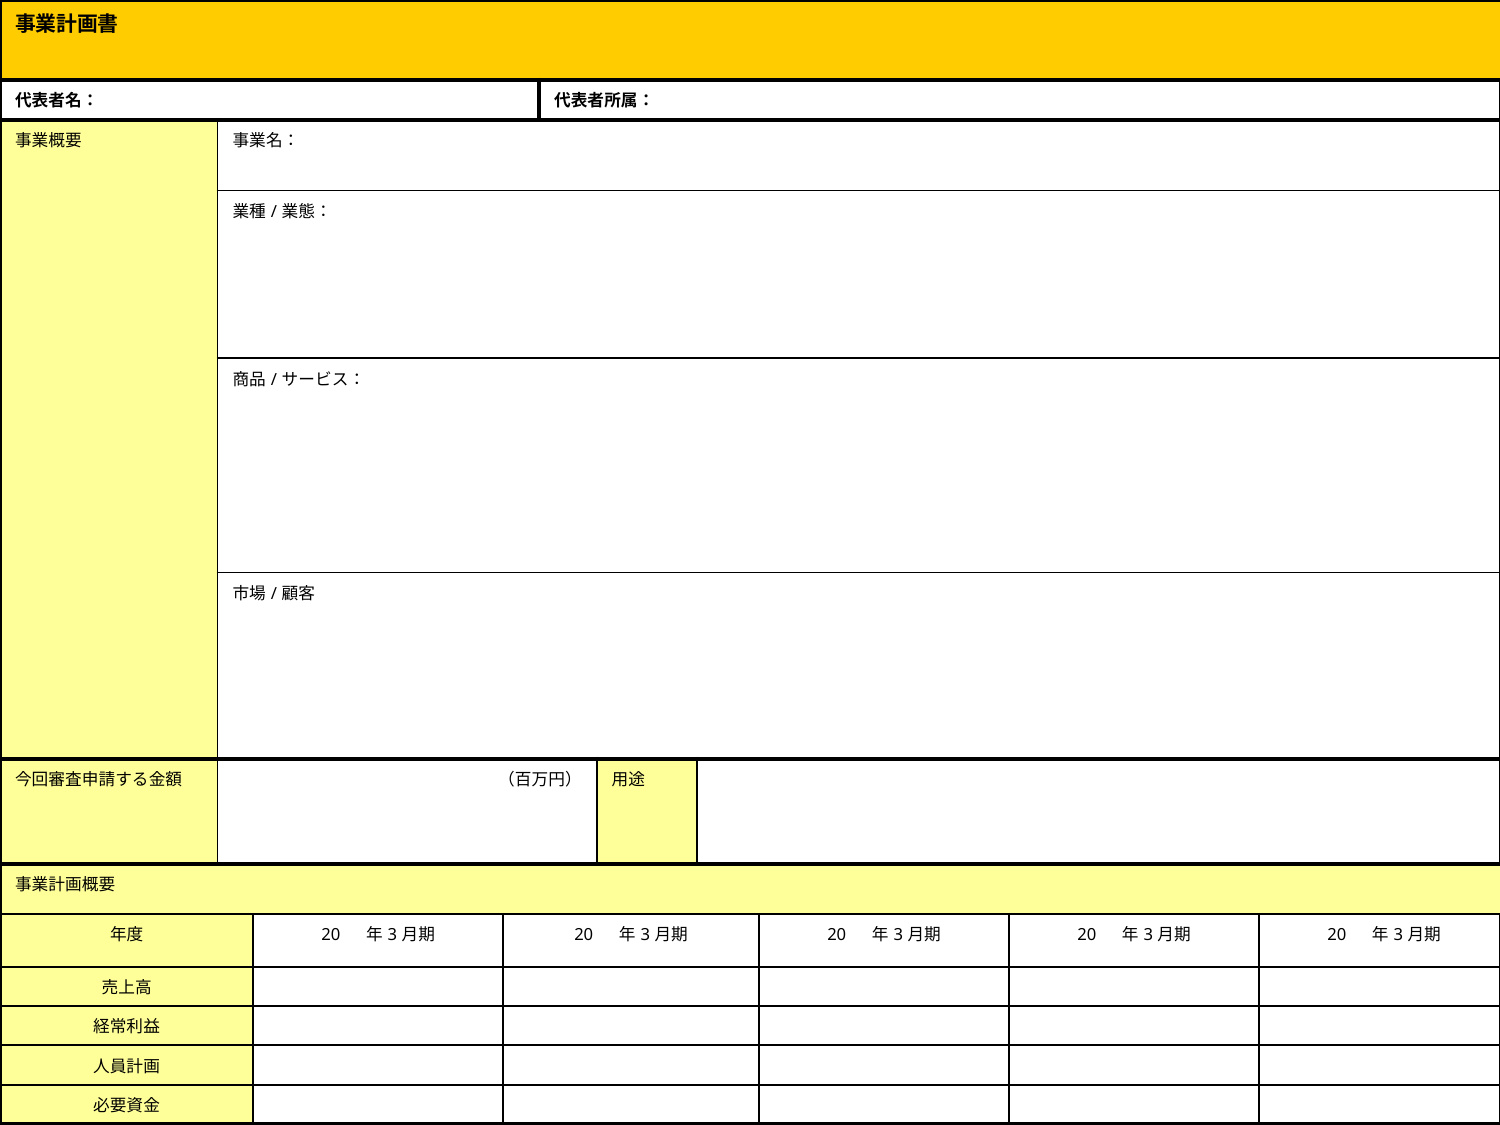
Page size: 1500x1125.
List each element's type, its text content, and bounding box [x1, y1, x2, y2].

table_cell 事業計画概要 [2, 866, 1500, 913]
table_cell [698, 761, 1500, 862]
table_cell [760, 1007, 1008, 1044]
table_cell [760, 1086, 1008, 1122]
table_cell 20 年3月期 [760, 915, 1008, 966]
table_cell 20 年3月期 [1010, 915, 1258, 966]
table_cell 今回審査申請する金額 [2, 761, 217, 862]
table_cell 代表者名： [2, 82, 537, 118]
table_cell 売上高 [2, 968, 252, 1005]
table_cell [1010, 968, 1258, 1005]
table_cell [1260, 968, 1500, 1005]
table_cell 人員計画 [2, 1046, 252, 1084]
table_cell 経常利益 [2, 1007, 252, 1044]
table_cell 市場/顧客 [218, 573, 1500, 757]
table_cell [760, 968, 1008, 1005]
table_cell （百万円） [218, 761, 596, 862]
table_cell 代表者所属： [541, 82, 1500, 118]
table_cell 商品/サービス： [218, 359, 1500, 572]
table_cell [254, 1086, 502, 1122]
table_cell 20 年3月期 [504, 915, 758, 966]
table_cell [254, 1007, 502, 1044]
table_cell 必要資金 [2, 1086, 252, 1122]
table_cell 用途 [598, 761, 696, 862]
table_cell [504, 968, 758, 1005]
table_cell [1260, 1046, 1500, 1084]
table_cell [760, 1046, 1008, 1084]
table_cell [254, 1046, 502, 1084]
table_cell [1010, 1007, 1258, 1044]
table_cell [1260, 1007, 1500, 1044]
table_cell 業種/業態： [218, 191, 1500, 357]
table_cell [254, 968, 502, 1005]
table_header 事業計画書 [2, 2, 1500, 78]
table_cell [504, 1086, 758, 1122]
table_cell 年度 [2, 915, 252, 966]
table_cell [1010, 1046, 1258, 1084]
table_cell [1260, 1086, 1500, 1122]
table_cell [1010, 1086, 1258, 1122]
table_cell 20 年3月期 [1260, 915, 1500, 966]
table_cell 事業概要 [2, 122, 217, 757]
table_cell 事業名： [218, 122, 1500, 190]
table_cell [504, 1046, 758, 1084]
table_cell 20 年3月期 [254, 915, 502, 966]
table_cell [504, 1007, 758, 1044]
